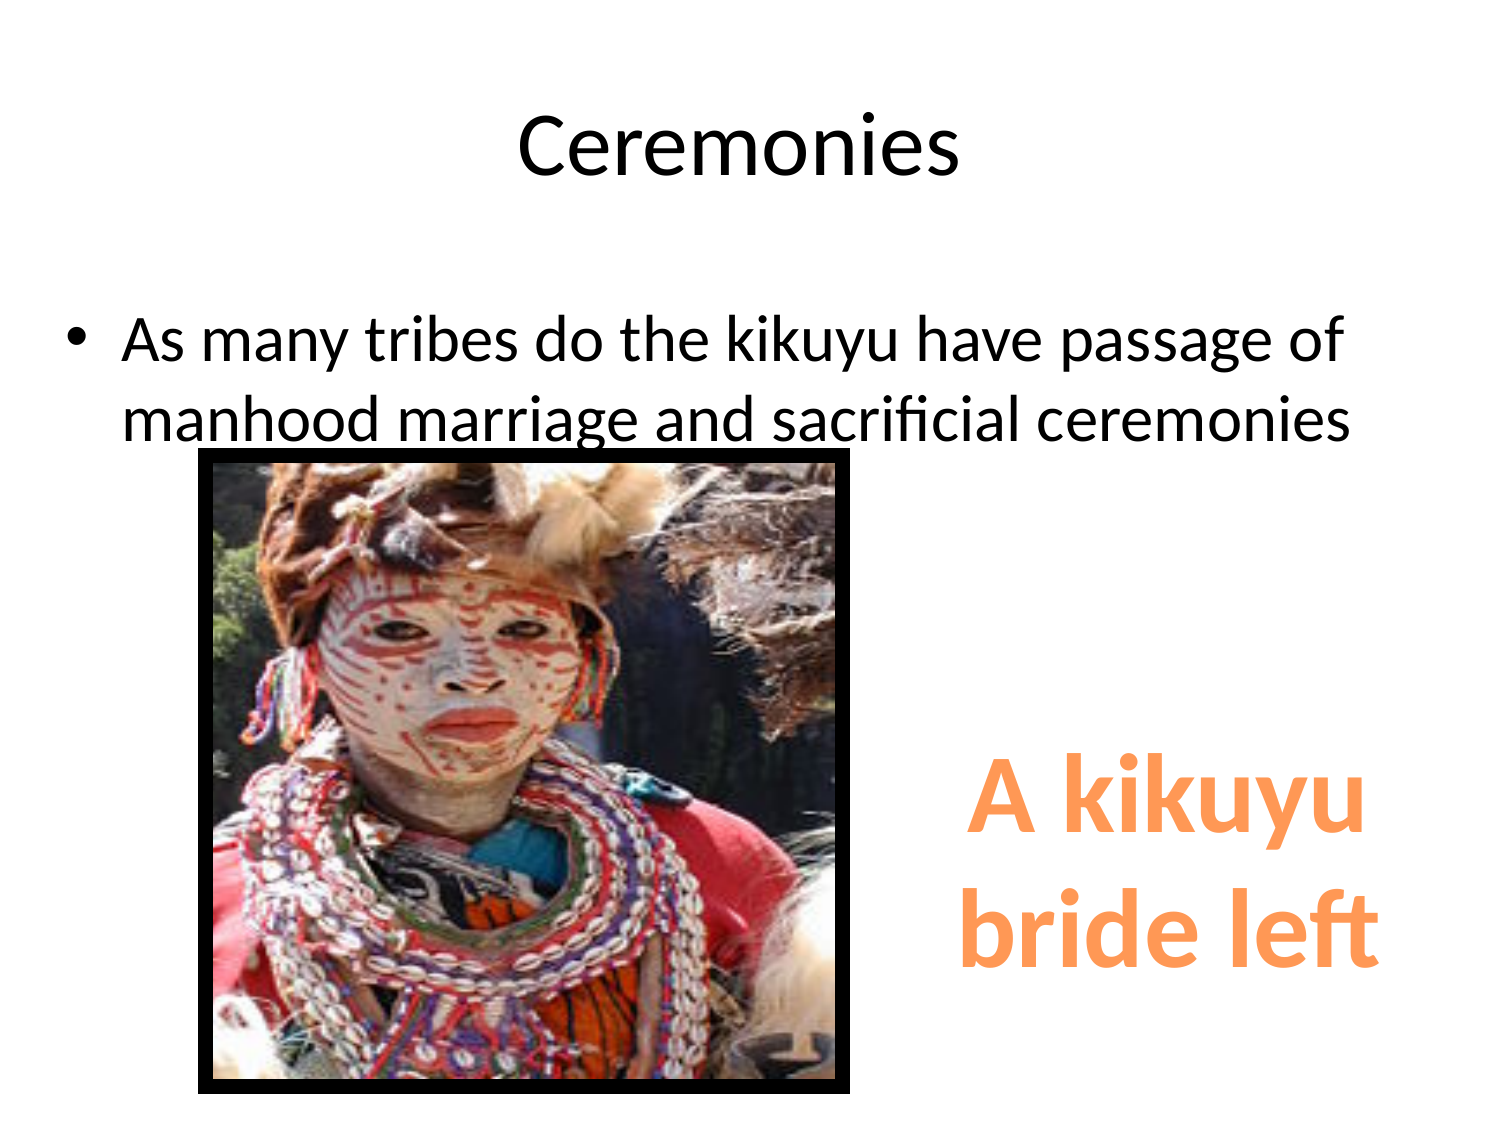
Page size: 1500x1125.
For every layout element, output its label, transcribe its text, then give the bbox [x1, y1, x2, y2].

title Ceremonies [75, 45, 1425, 233]
text_box A kikuyu bride left [912, 712, 1425, 998]
picture [212, 462, 836, 1080]
list As many tribes do the kikuyu have passage of manhood marriage and sacrificial ceremonies [50, 287, 1400, 1030]
